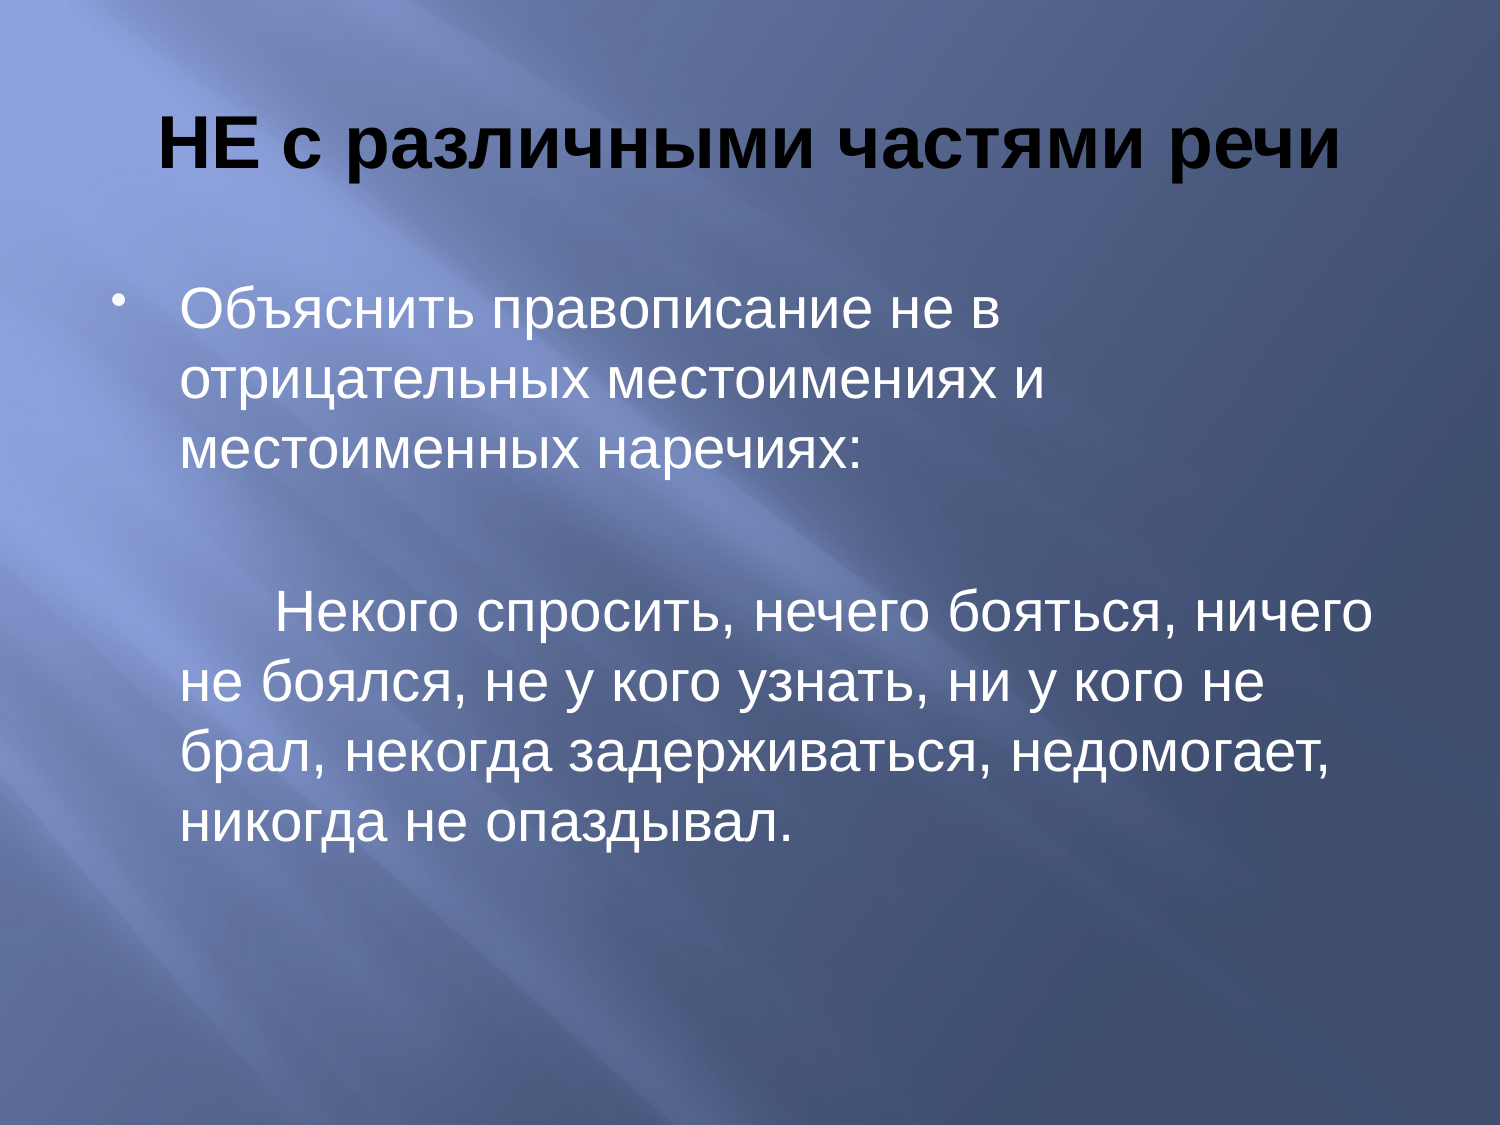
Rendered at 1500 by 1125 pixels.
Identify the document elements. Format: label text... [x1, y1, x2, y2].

list Объяснить правописание не в отрицательных местоимениях и местоименных наречиях: Некого спросить, нечего бояться, ничего не боялся, не у кого узнать, ни у кого не брал, некогда задерживаться, недомогает, никогда не опаздывал. [75, 262, 1425, 1035]
title НЕ с различными частями речи [75, 45, 1425, 233]
